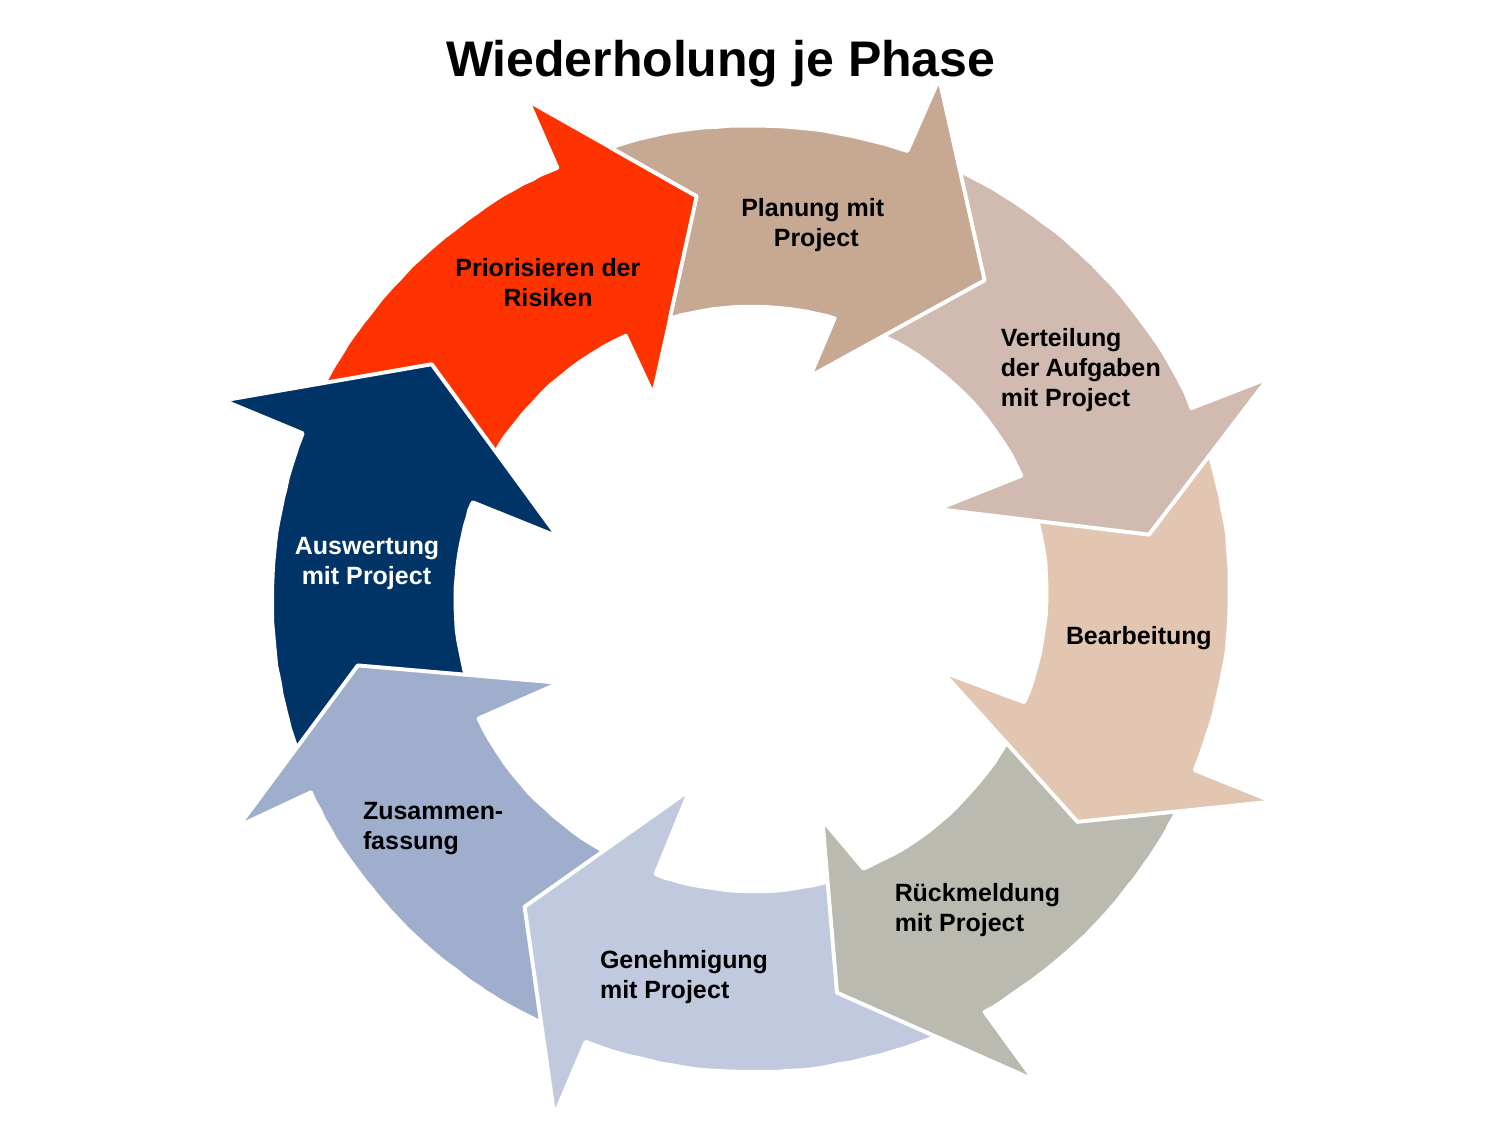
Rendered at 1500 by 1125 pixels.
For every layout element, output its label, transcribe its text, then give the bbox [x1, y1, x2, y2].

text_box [218, 73, 1282, 1125]
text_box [279, 184, 1228, 1012]
text_box Wiederholung je Phase [431, 18, 1069, 72]
